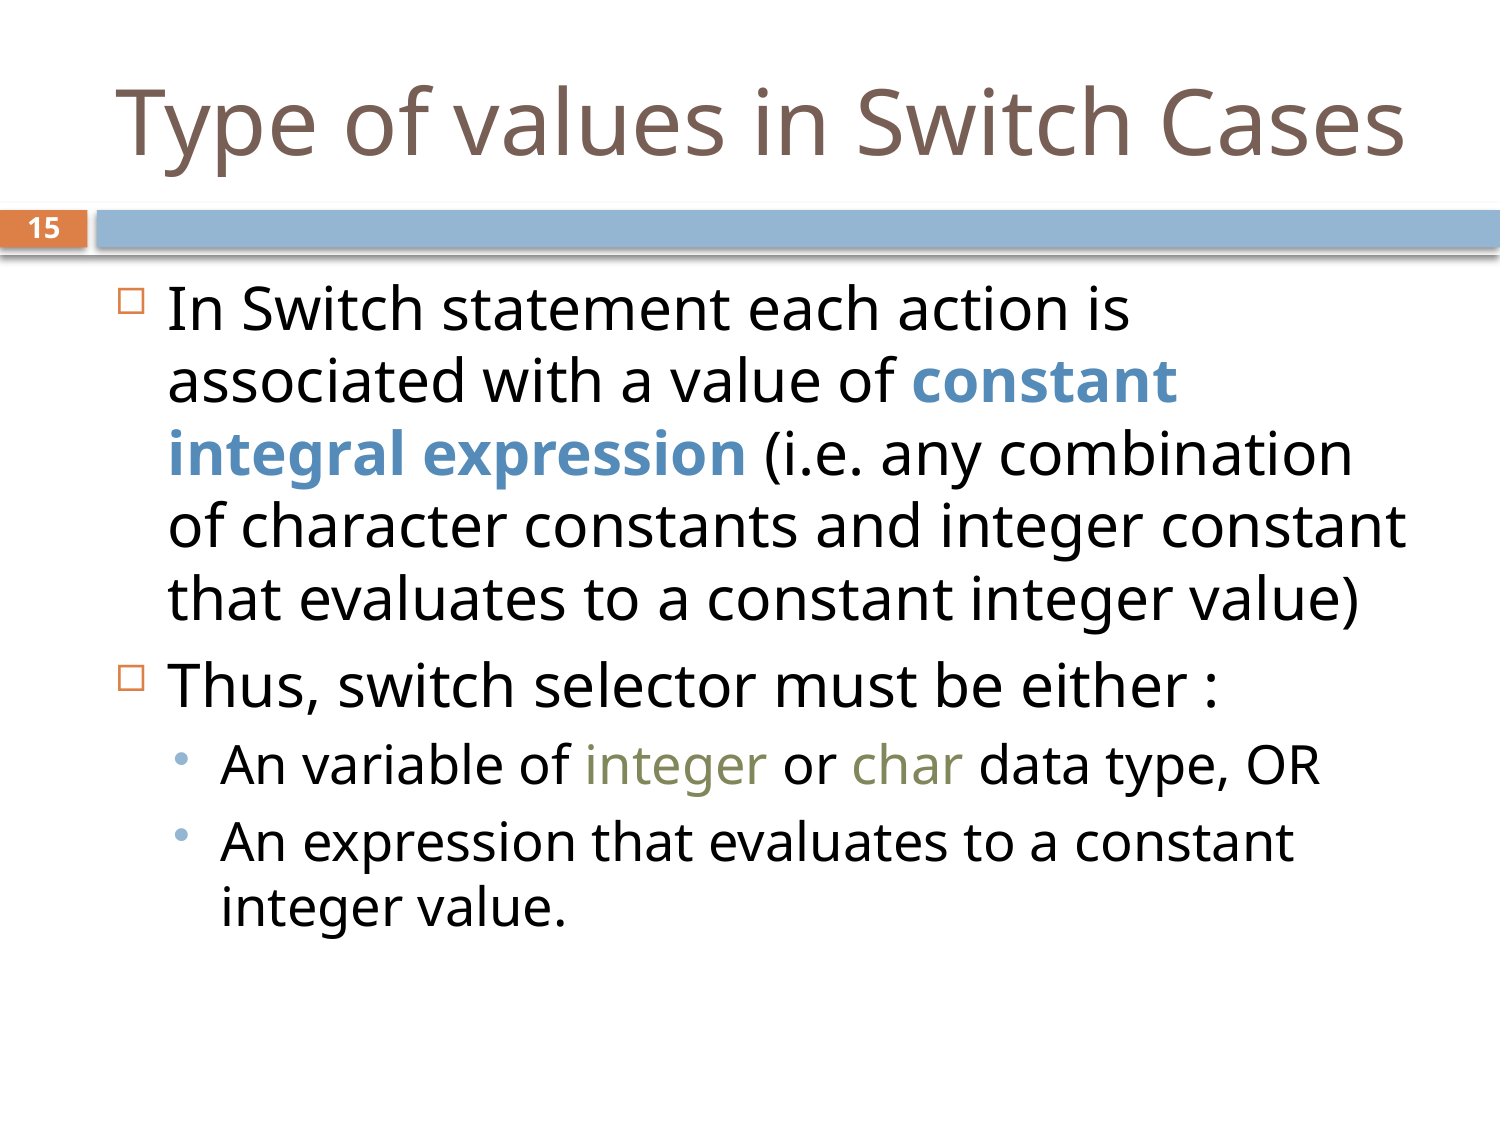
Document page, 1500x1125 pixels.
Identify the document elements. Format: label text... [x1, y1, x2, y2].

slide_number 15 [0, 208, 88, 249]
list In Switch statement each action is associated with a value of constant integral expression (i.e. any combination of character constants and integer constant that evaluates to a constant integer value) Thus, switch selector must be either : An variable of integer or char data type, OR An expression that evaluates to a constant integer value. [100, 262, 1438, 1000]
title Type of values in Switch Cases [100, 37, 1438, 200]
